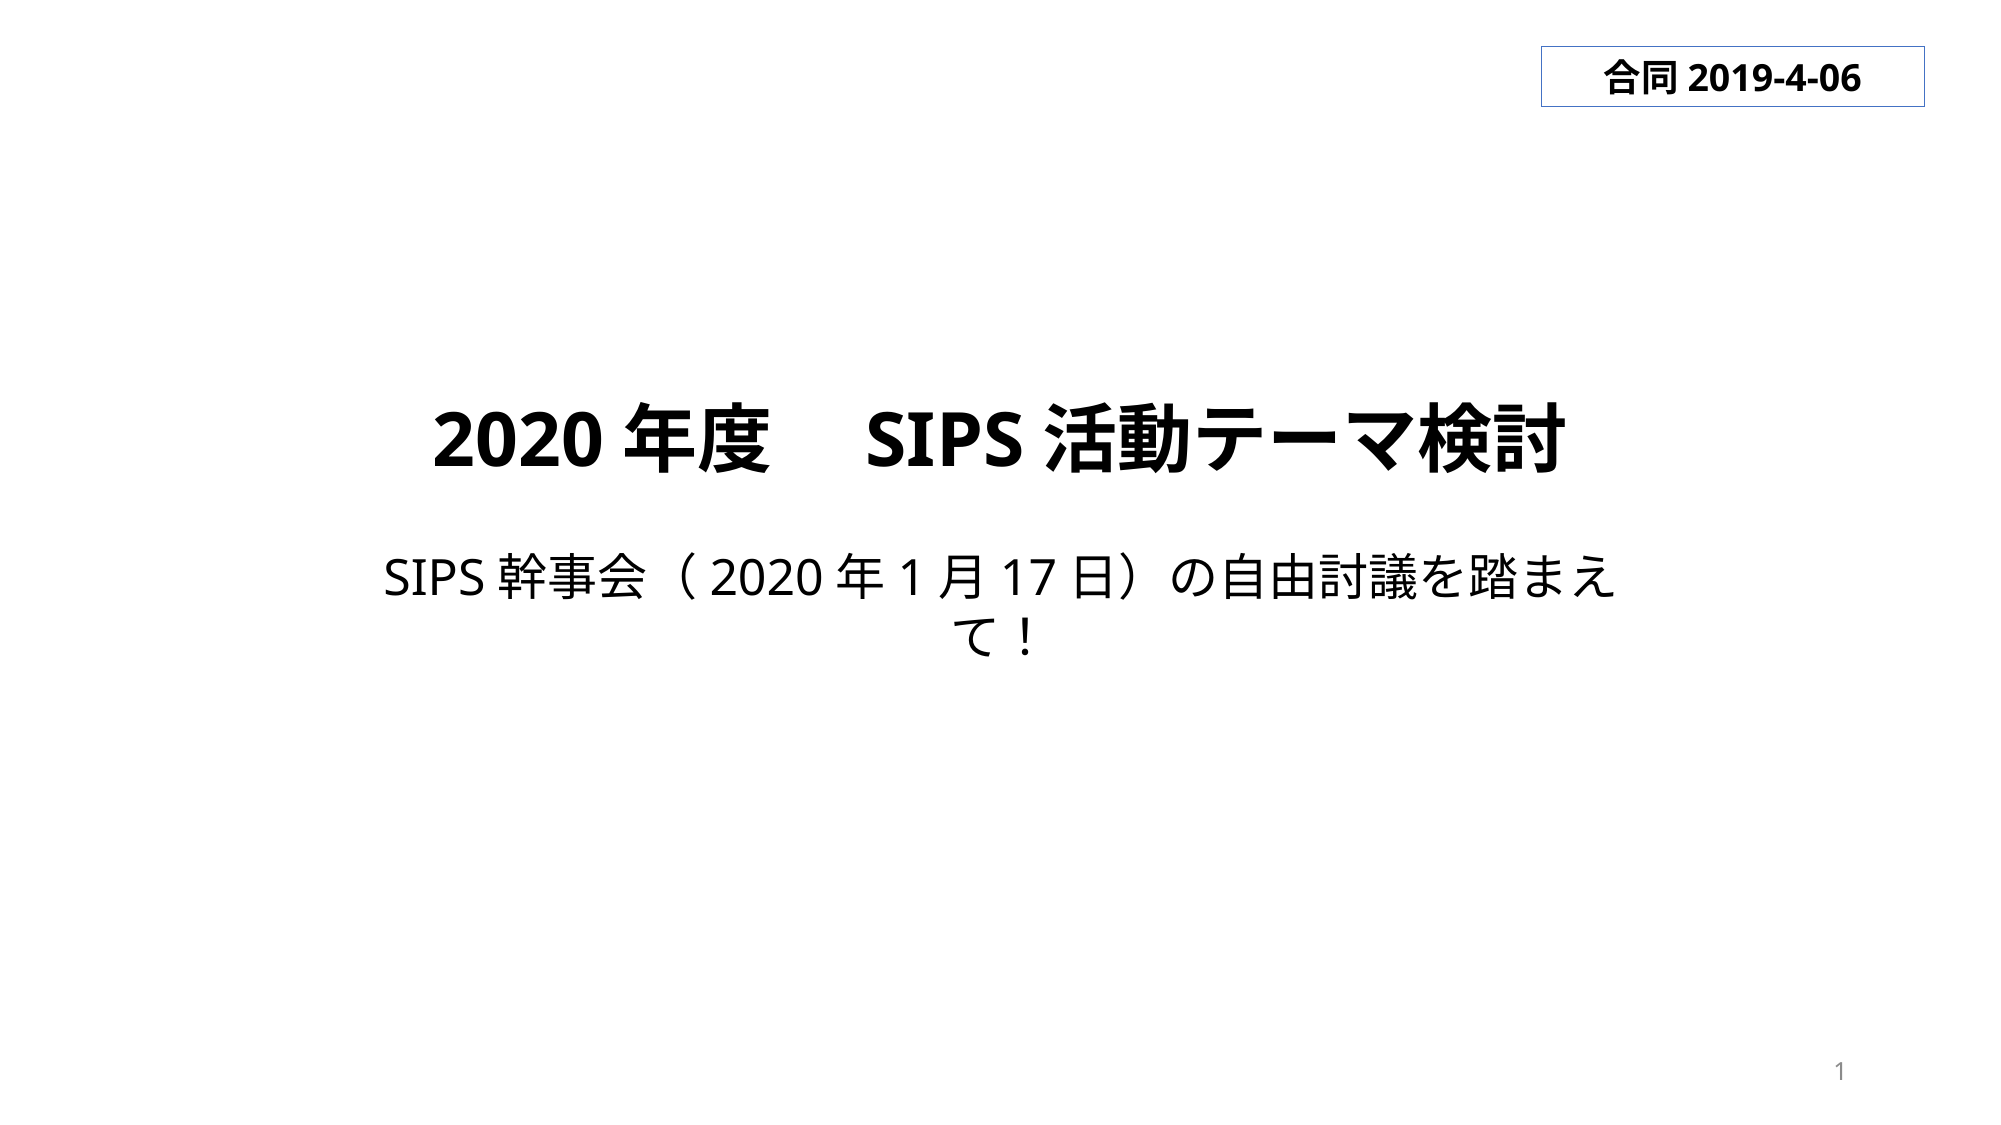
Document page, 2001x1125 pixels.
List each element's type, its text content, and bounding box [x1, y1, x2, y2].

slide_number 1 [1412, 1042, 1863, 1103]
text_box 2020年度 SIPS活動テーマ検討 [368, 384, 1631, 490]
text_box 合同2019-4-06 [1541, 46, 1925, 107]
text_box SIPS幹事会（2020年1月17日）の自由討議を踏まえて！ [342, 537, 1658, 673]
